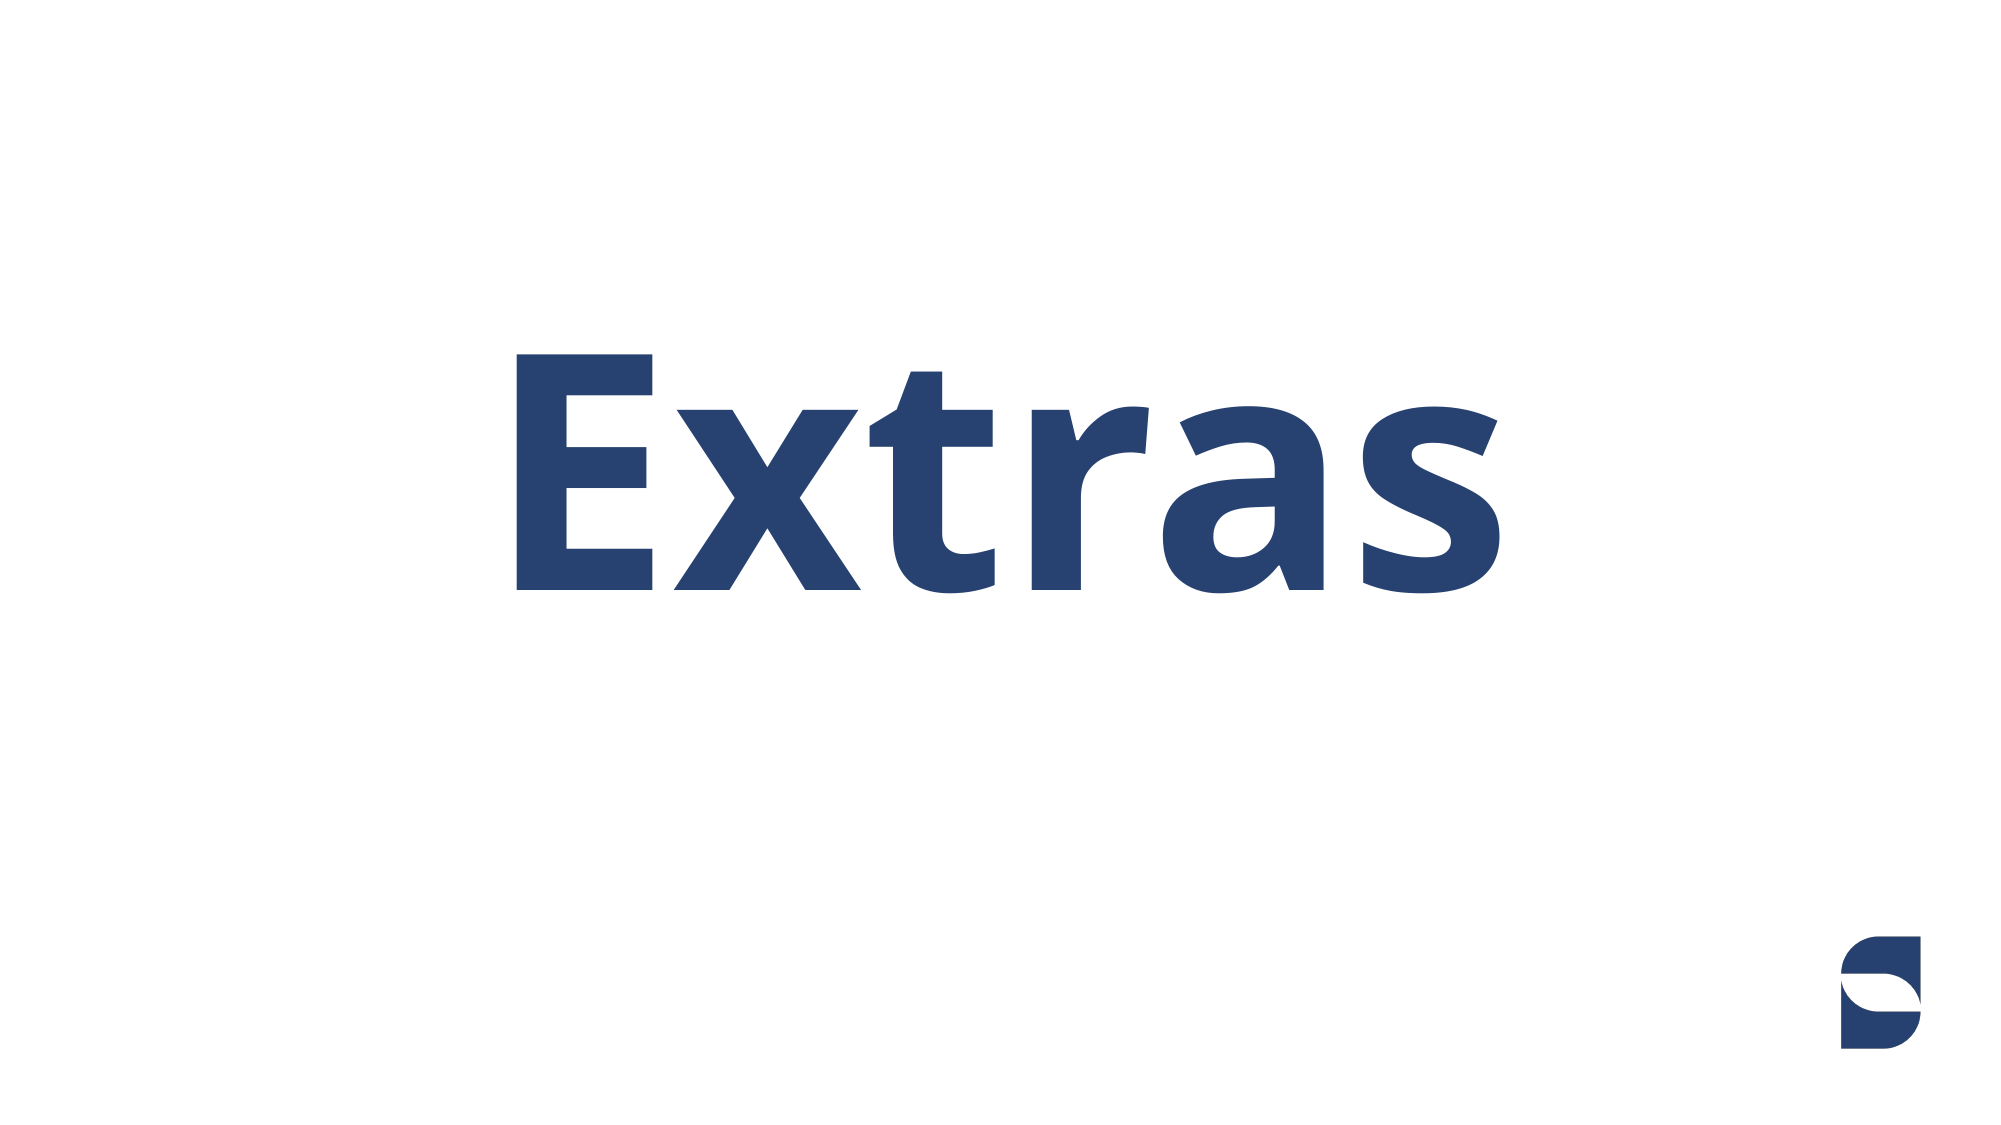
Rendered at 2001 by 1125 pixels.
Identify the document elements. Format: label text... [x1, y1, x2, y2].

title Extras [68, 241, 1932, 672]
picture [1818, 913, 1944, 1072]
